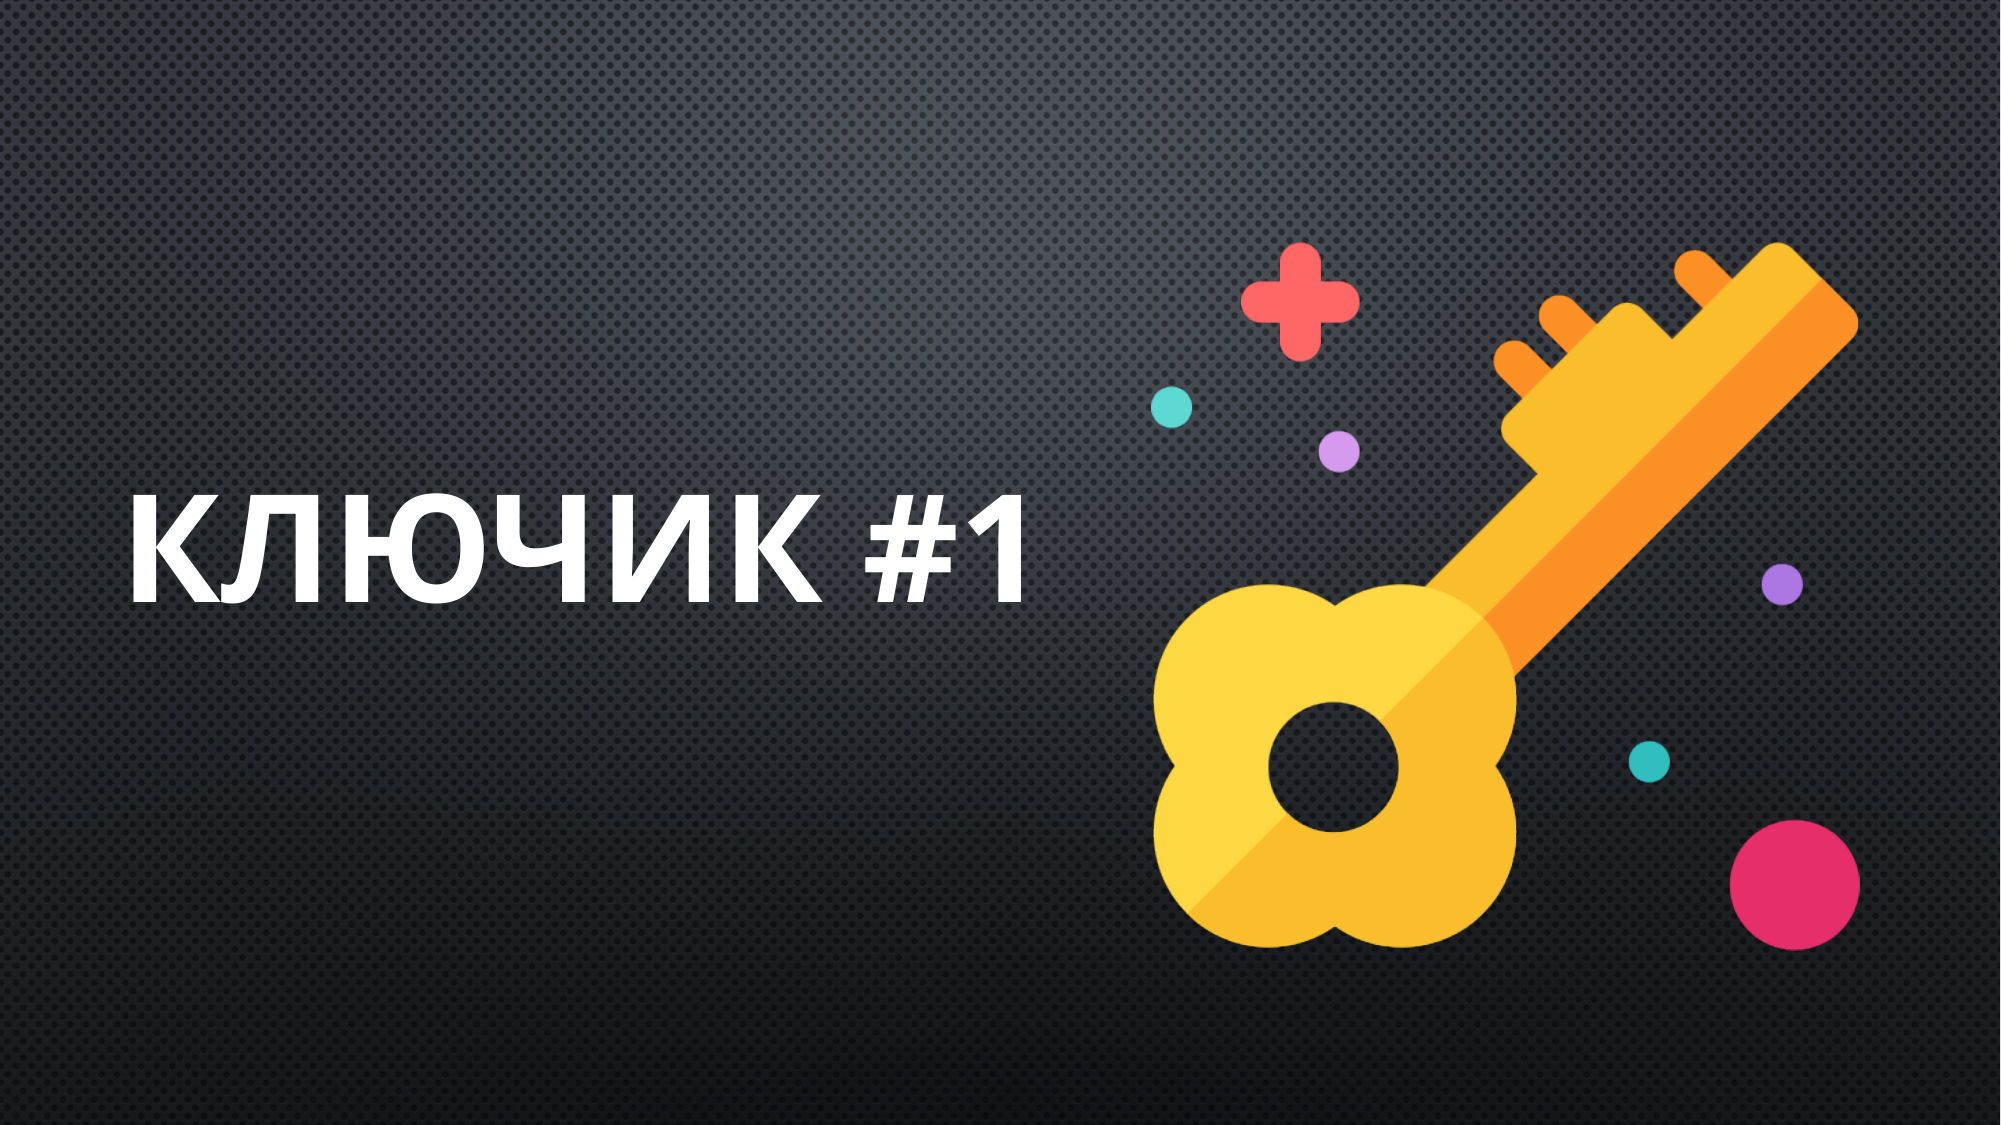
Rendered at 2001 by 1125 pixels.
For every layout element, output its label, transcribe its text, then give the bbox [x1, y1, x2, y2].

text_box КЛЮЧИК #1 [76, 445, 1089, 705]
picture [1151, 242, 1860, 951]
